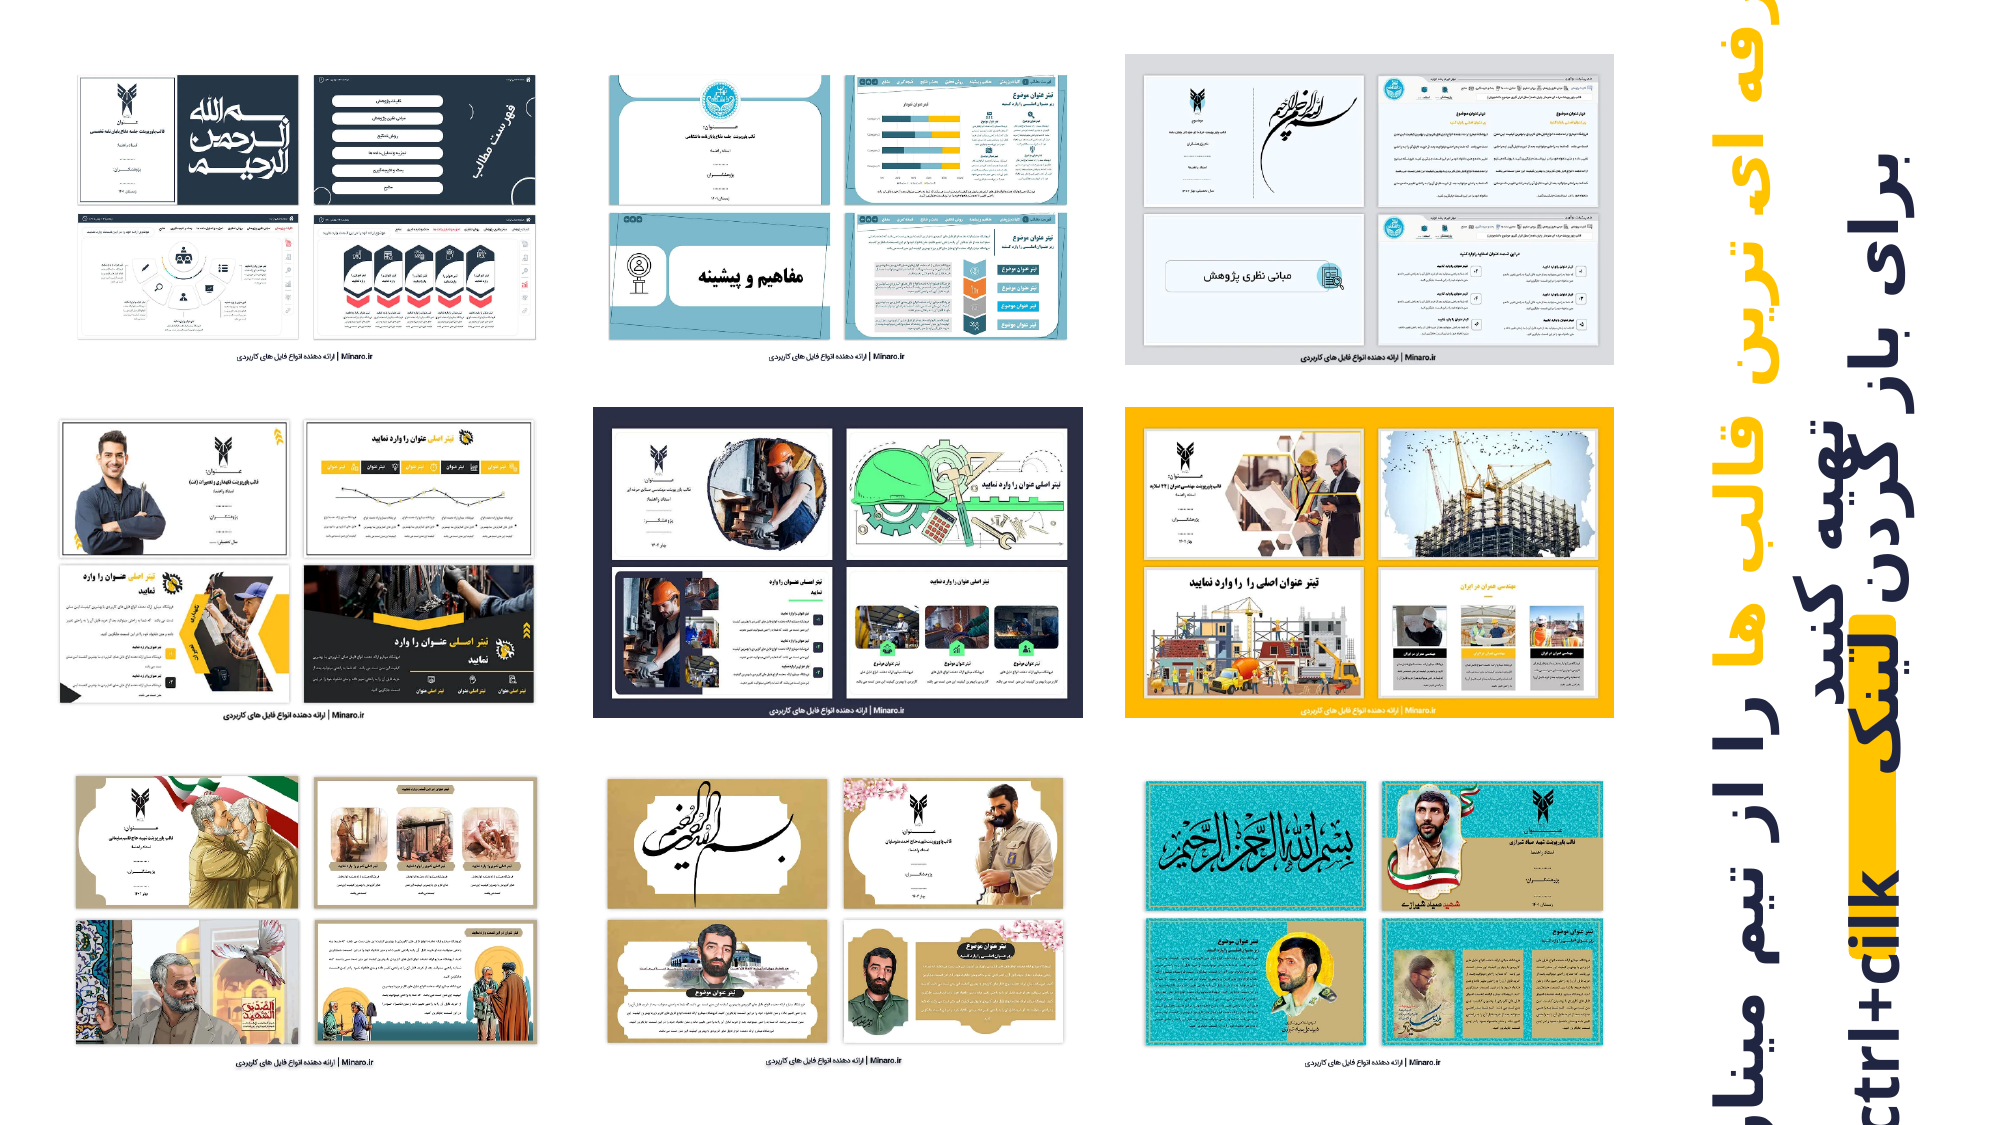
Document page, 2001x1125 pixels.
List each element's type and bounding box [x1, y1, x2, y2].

picture [1125, 407, 1614, 718]
picture [58, 756, 553, 1071]
picture [593, 407, 1083, 718]
picture [590, 758, 1079, 1069]
picture [1125, 54, 1614, 365]
picture [61, 54, 550, 365]
picture [593, 54, 1082, 365]
picture [1129, 760, 1618, 1071]
picture [40, 398, 550, 723]
